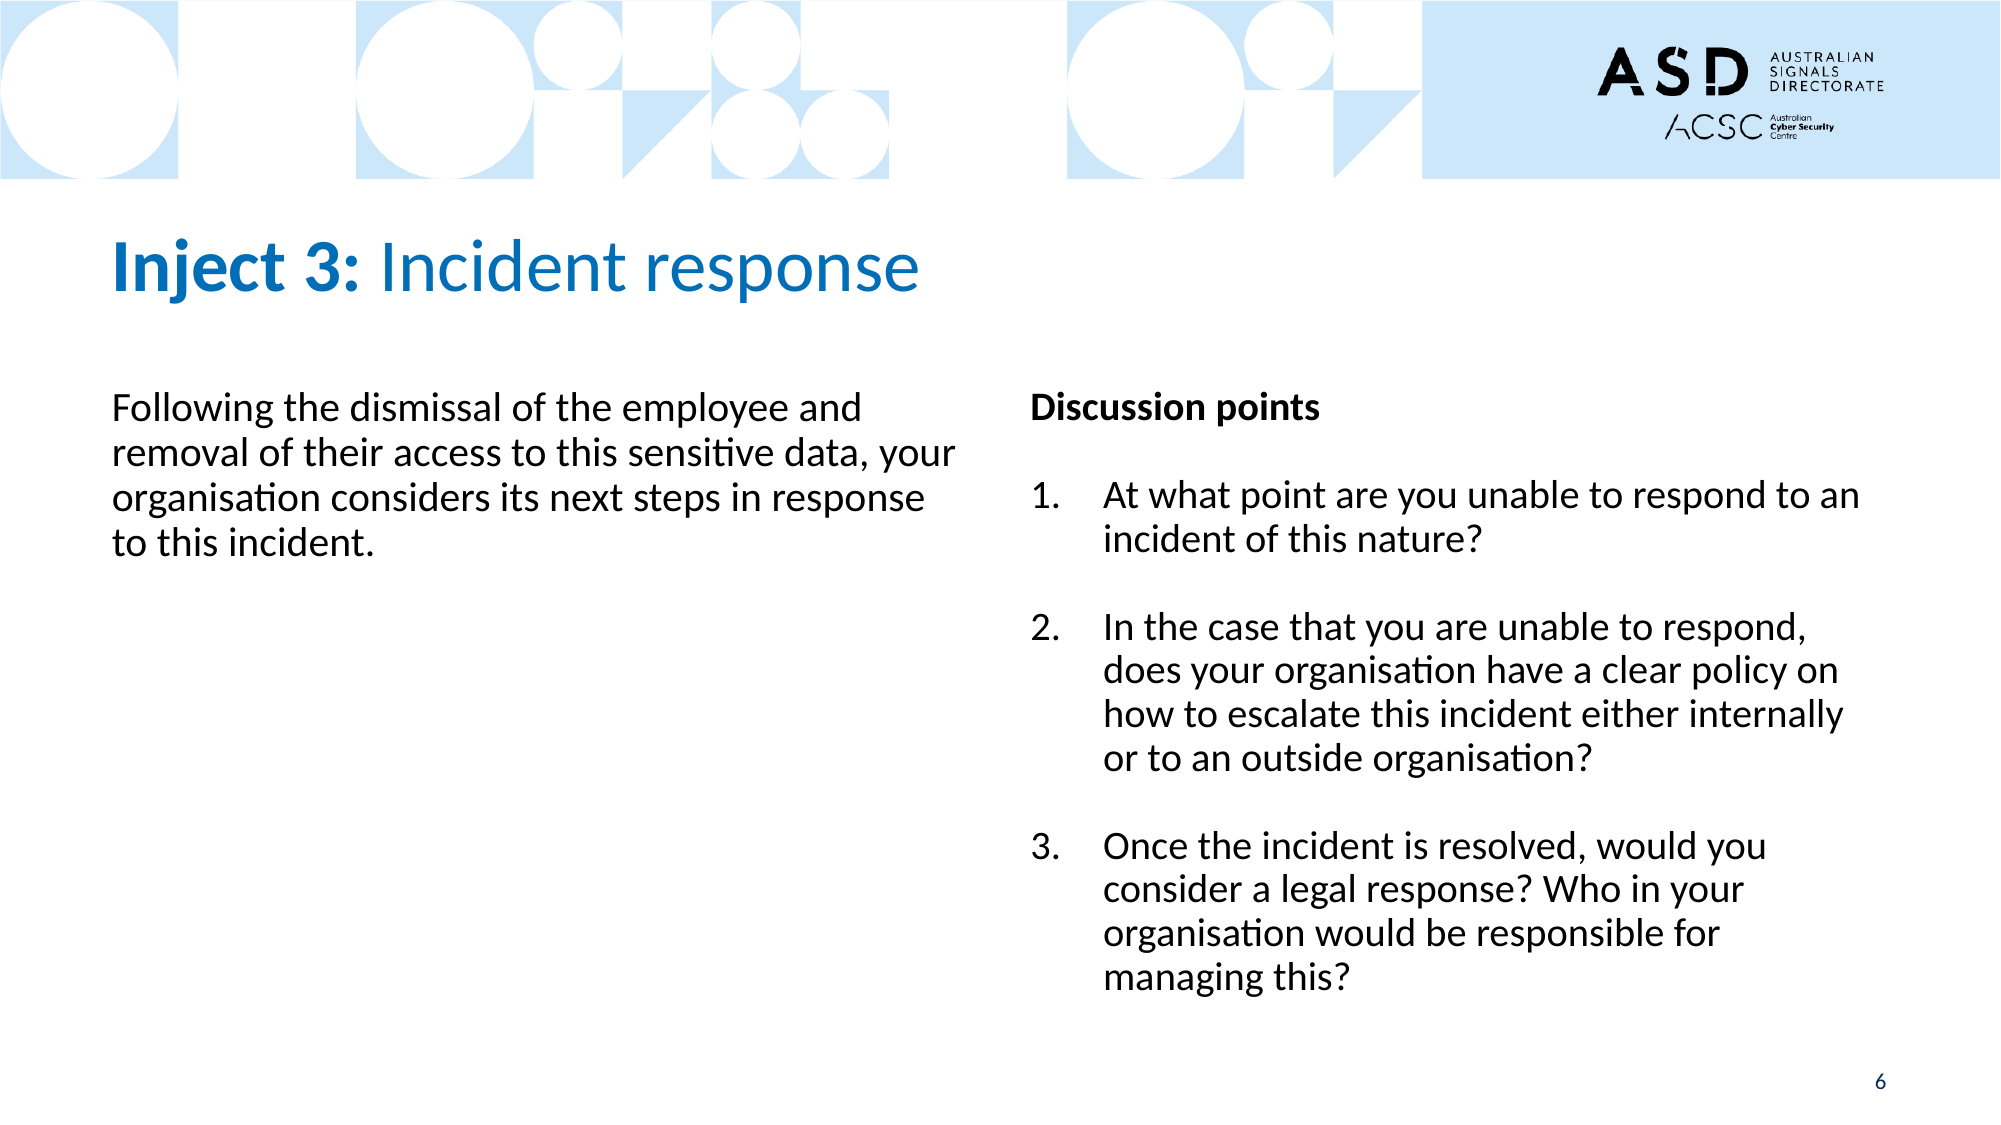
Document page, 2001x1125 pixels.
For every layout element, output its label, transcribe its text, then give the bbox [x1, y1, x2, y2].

list Discussion points At what point are you unable to respond to an incident of this nature? In the case that you are unable to respond, does your organisation have a clear policy on how to escalate this incident either internally or to an outside organisation? Once the incident is resolved, would you consider a legal response? Who in your organisation would be responsible for managing this? [1015, 378, 1902, 1007]
list Following the dismissal of the employee and removal of their access to this sensitive data, your organisation considers its next steps in response to this incident. [96, 378, 983, 1007]
slide_number 6 [1799, 1050, 1902, 1111]
title Inject 3: Incident response [96, 207, 1902, 328]
picture [0, 0, 2001, 179]
